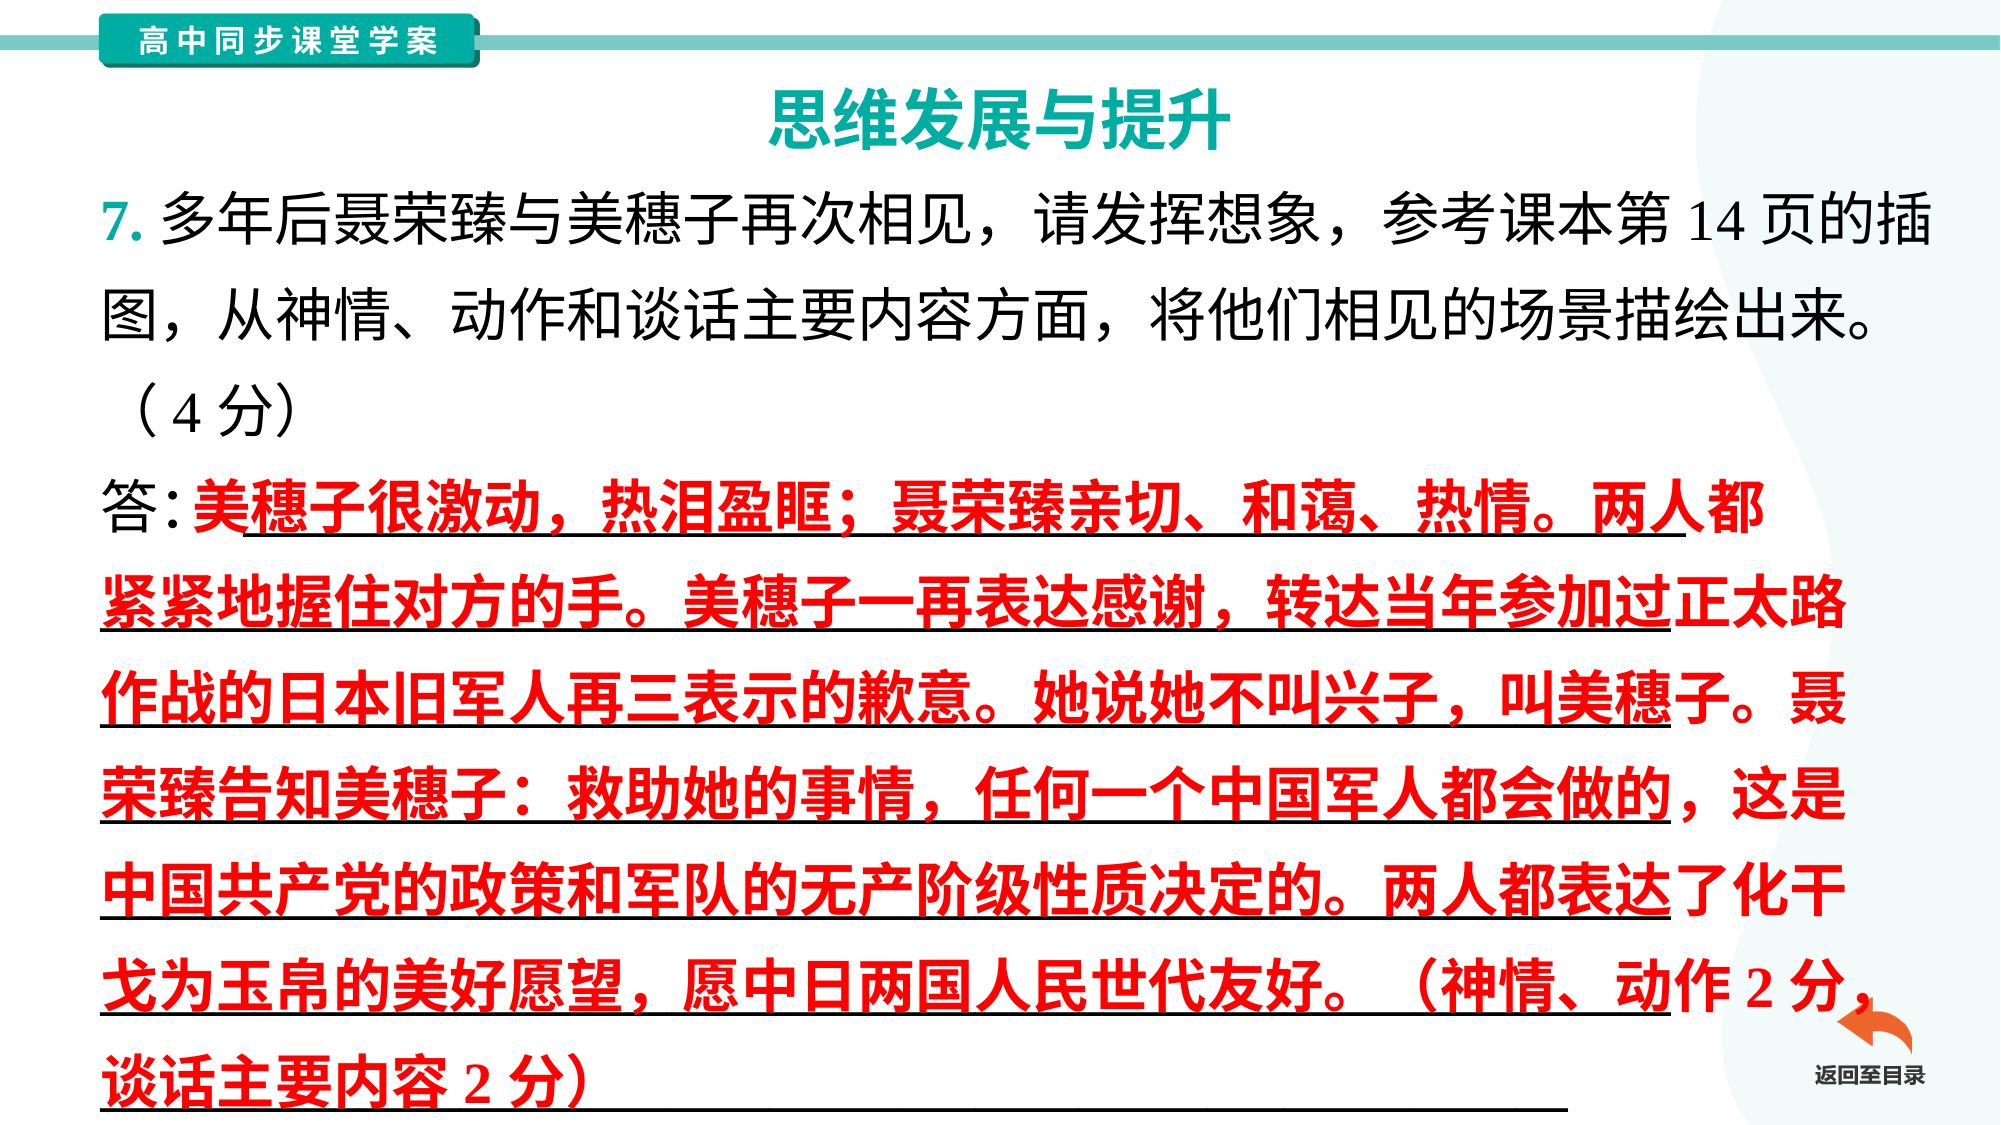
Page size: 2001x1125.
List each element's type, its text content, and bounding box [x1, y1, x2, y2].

picture [0, 0, 2000, 1125]
text_box 美穗子很激动，热泪盈眶；聂荣臻亲切、和蔼、热情。两人都 紧紧地握住对方的手。美穗子一再表达感谢，转达当年参加过正太路 作战的日本旧军人再三表示的歉意。她说她不叫兴子，叫美穗子。聂 荣臻告知美穗子：救助她的事情，任何一个中国军人都会做的，这是 中国共产党的政策和军队的无产阶级性质决定的。两人都表达了化干 戈为玉帛的美好愿望，愿中日两国人民世代友好。（神情、动作2分， 谈话主要内容2分） [100, 443, 1899, 1115]
text_box 思维发展与提升 [100, 76, 1899, 156]
text_box 7.多年后聂荣臻与美穗子再次相见，请发挥想象，参考课本第14页的插 图，从神情、动作和谈话主要内容方面，将他们相见的场景描绘出来。 （4分） 答： ________________________________________________________ _____________________________________________________________ _____________________________________________________________ _____________________________________________________________ _____________________________________________________________ _____________________________________________________________ _________________________________________________________ [100, 156, 1899, 443]
